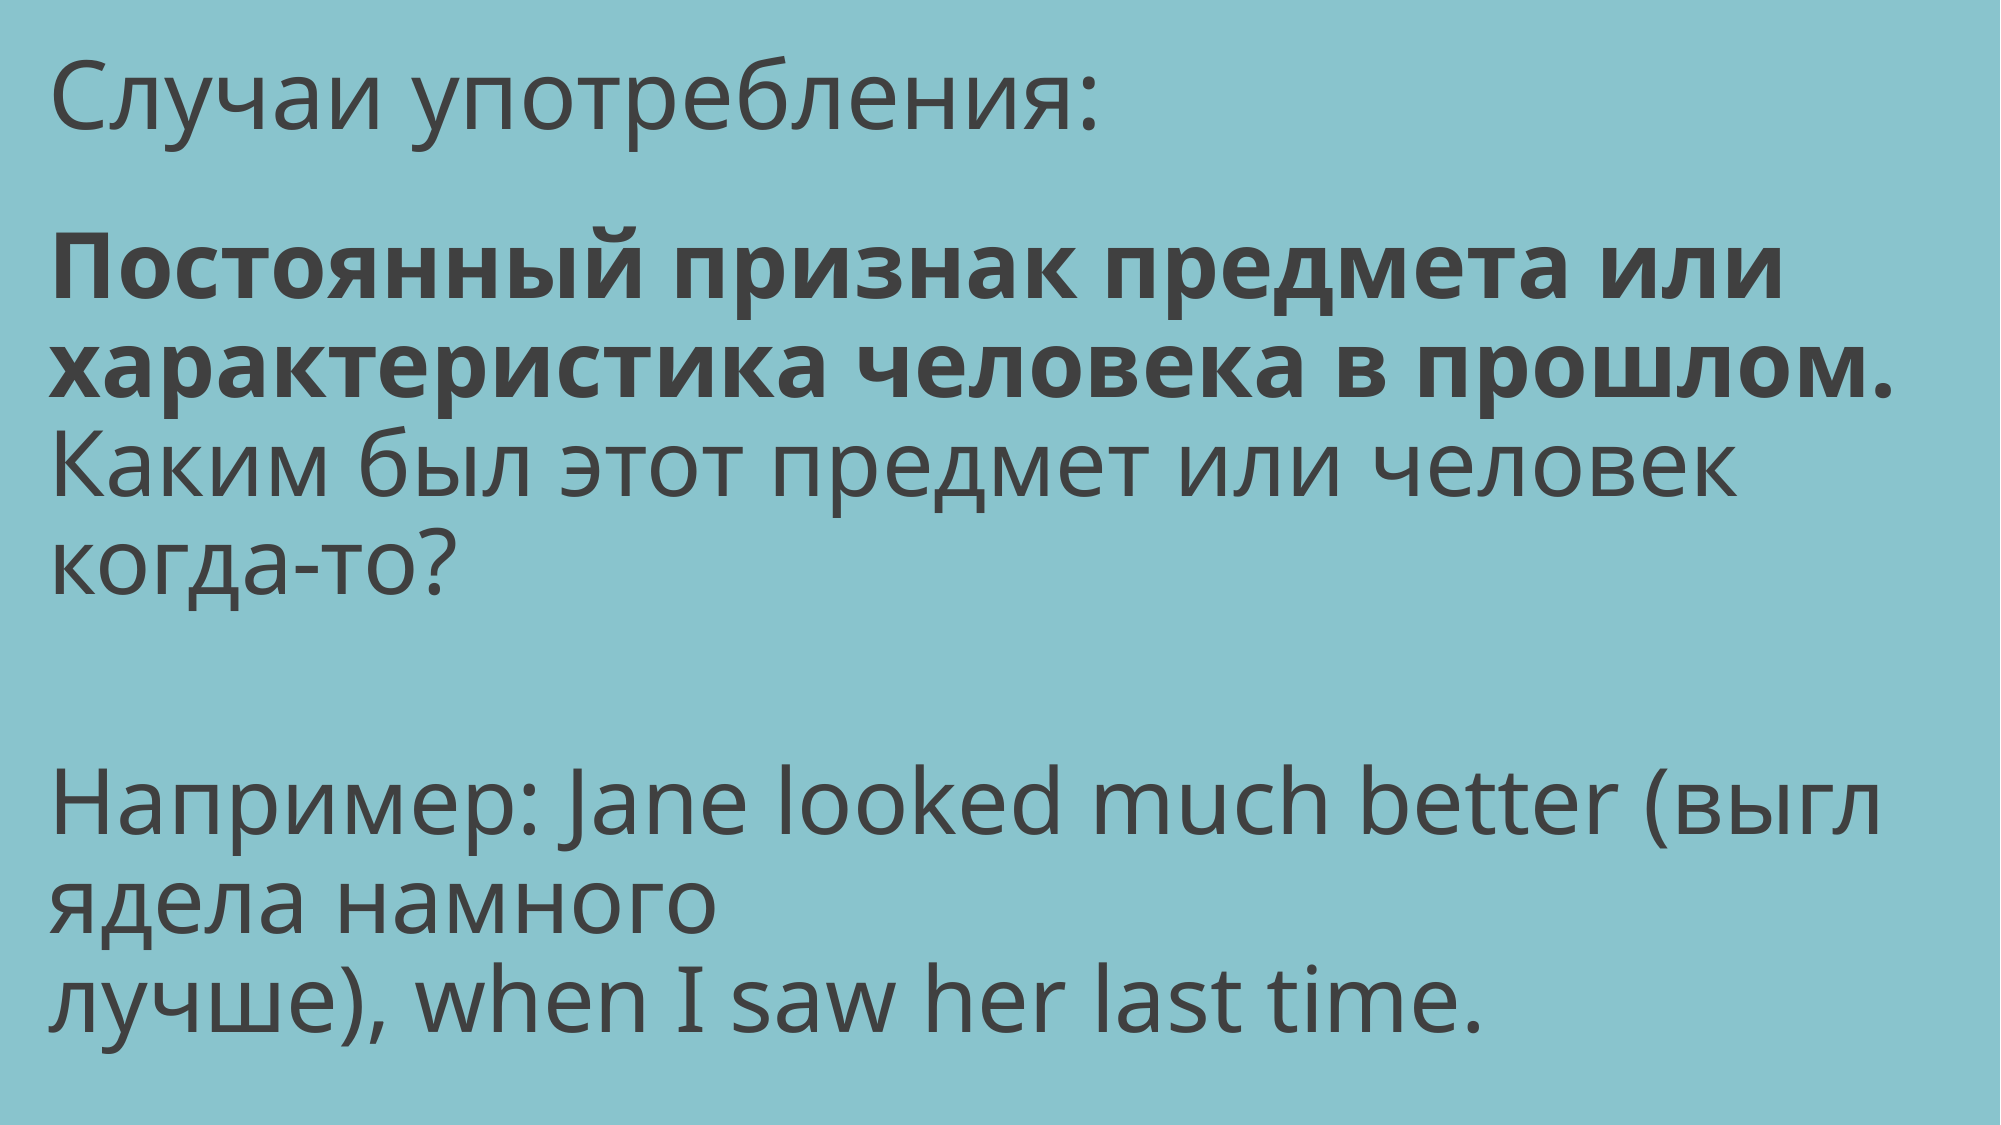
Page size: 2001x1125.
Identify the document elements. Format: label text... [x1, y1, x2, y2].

list Постоянный признак предмета или характеристика человека в прошлом. Каким был этот предмет или человек когда-то? Например: Jane looked much better (выглядела намного лучше), when I saw her last time. [33, 211, 1947, 1008]
title Случаи употребления: [33, 39, 1845, 158]
